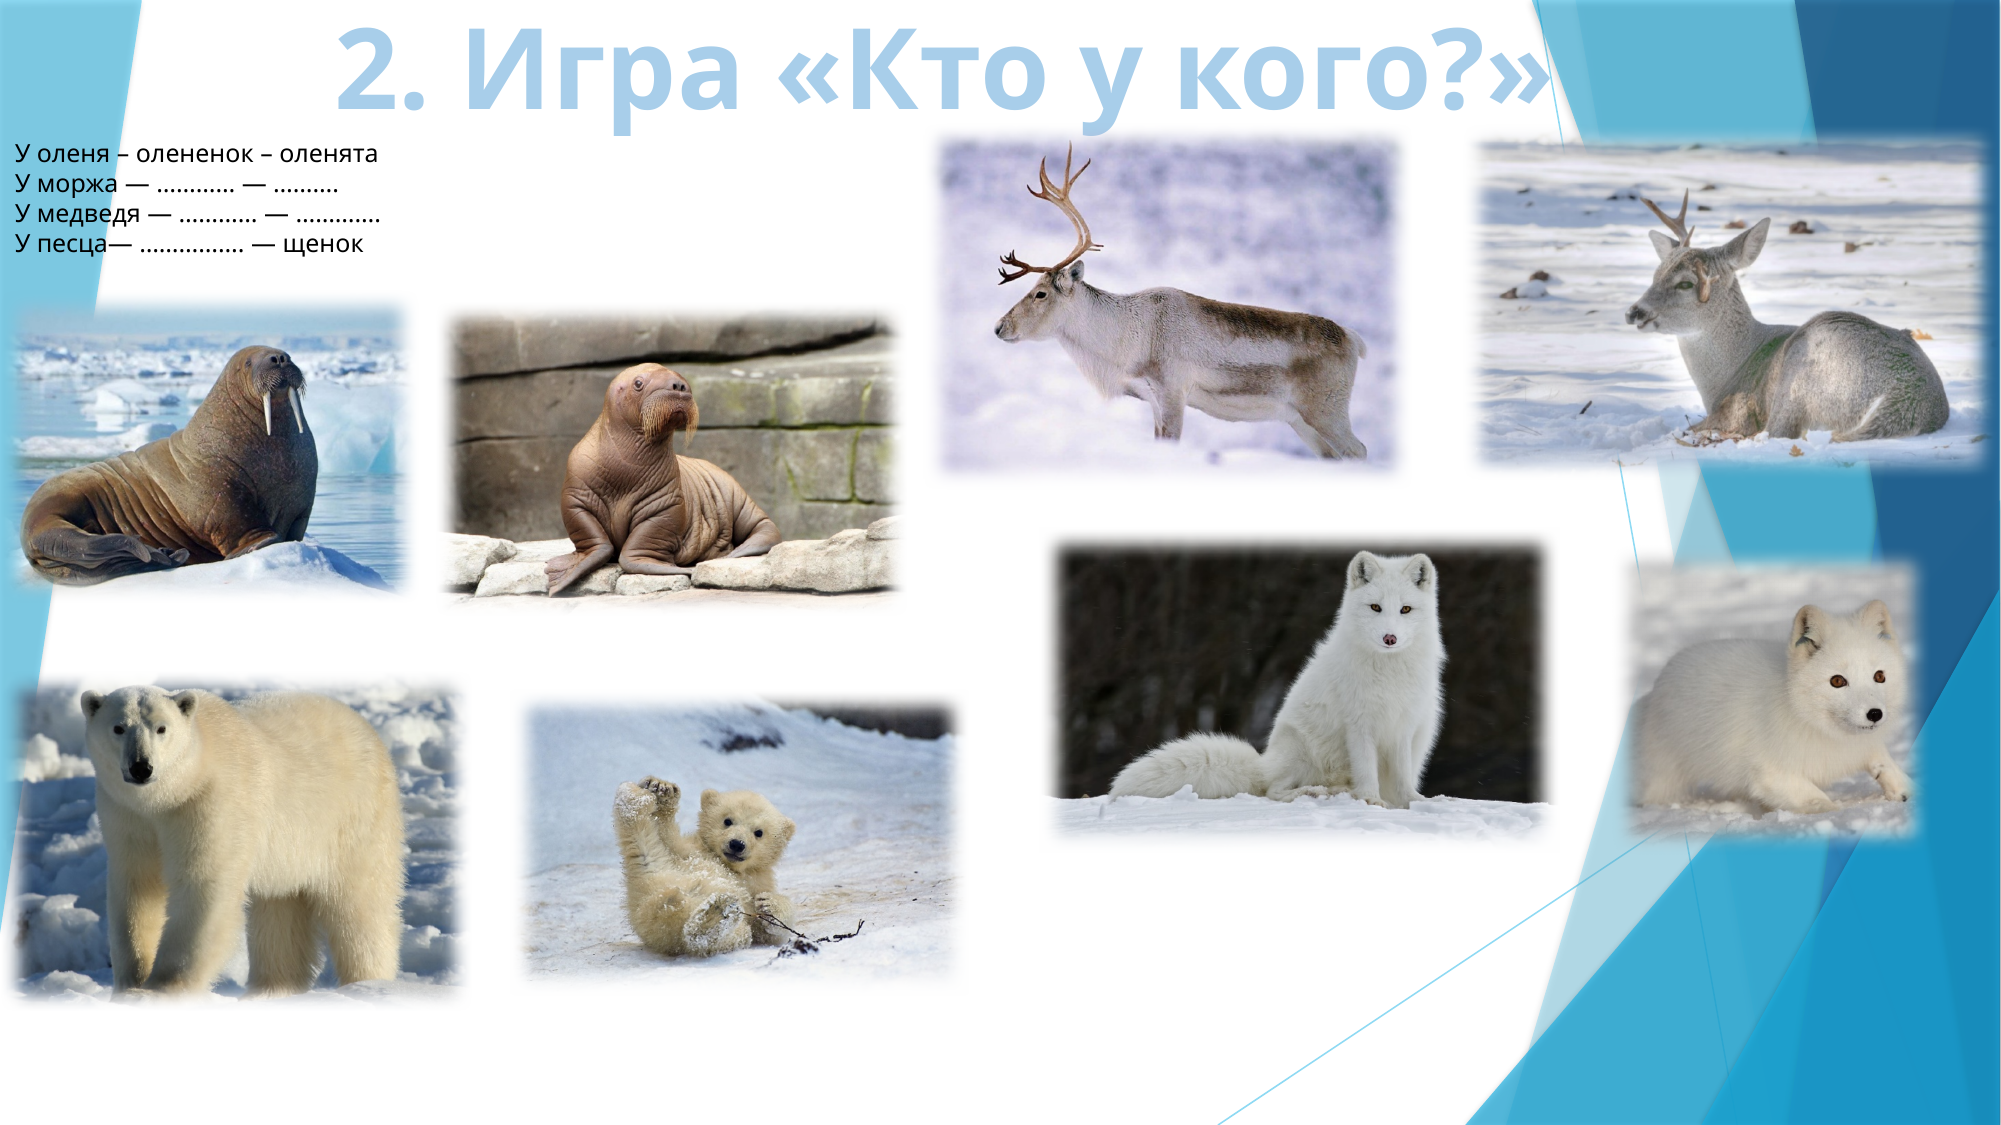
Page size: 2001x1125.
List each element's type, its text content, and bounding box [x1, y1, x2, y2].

picture [0, 670, 473, 1012]
picture [1462, 122, 2000, 481]
picture [1611, 544, 1934, 857]
picture [509, 689, 970, 996]
picture [1039, 526, 1561, 853]
text_box У оленя – олененок – оленята У моржа — ………… — ………. У медведя — ………… — …………. У песца— ……………. — щенок [0, 129, 420, 265]
picture [923, 122, 1414, 491]
picture [435, 301, 909, 617]
title 2. Игра «Кто у кого?» [120, 10, 1571, 140]
picture [0, 288, 420, 605]
